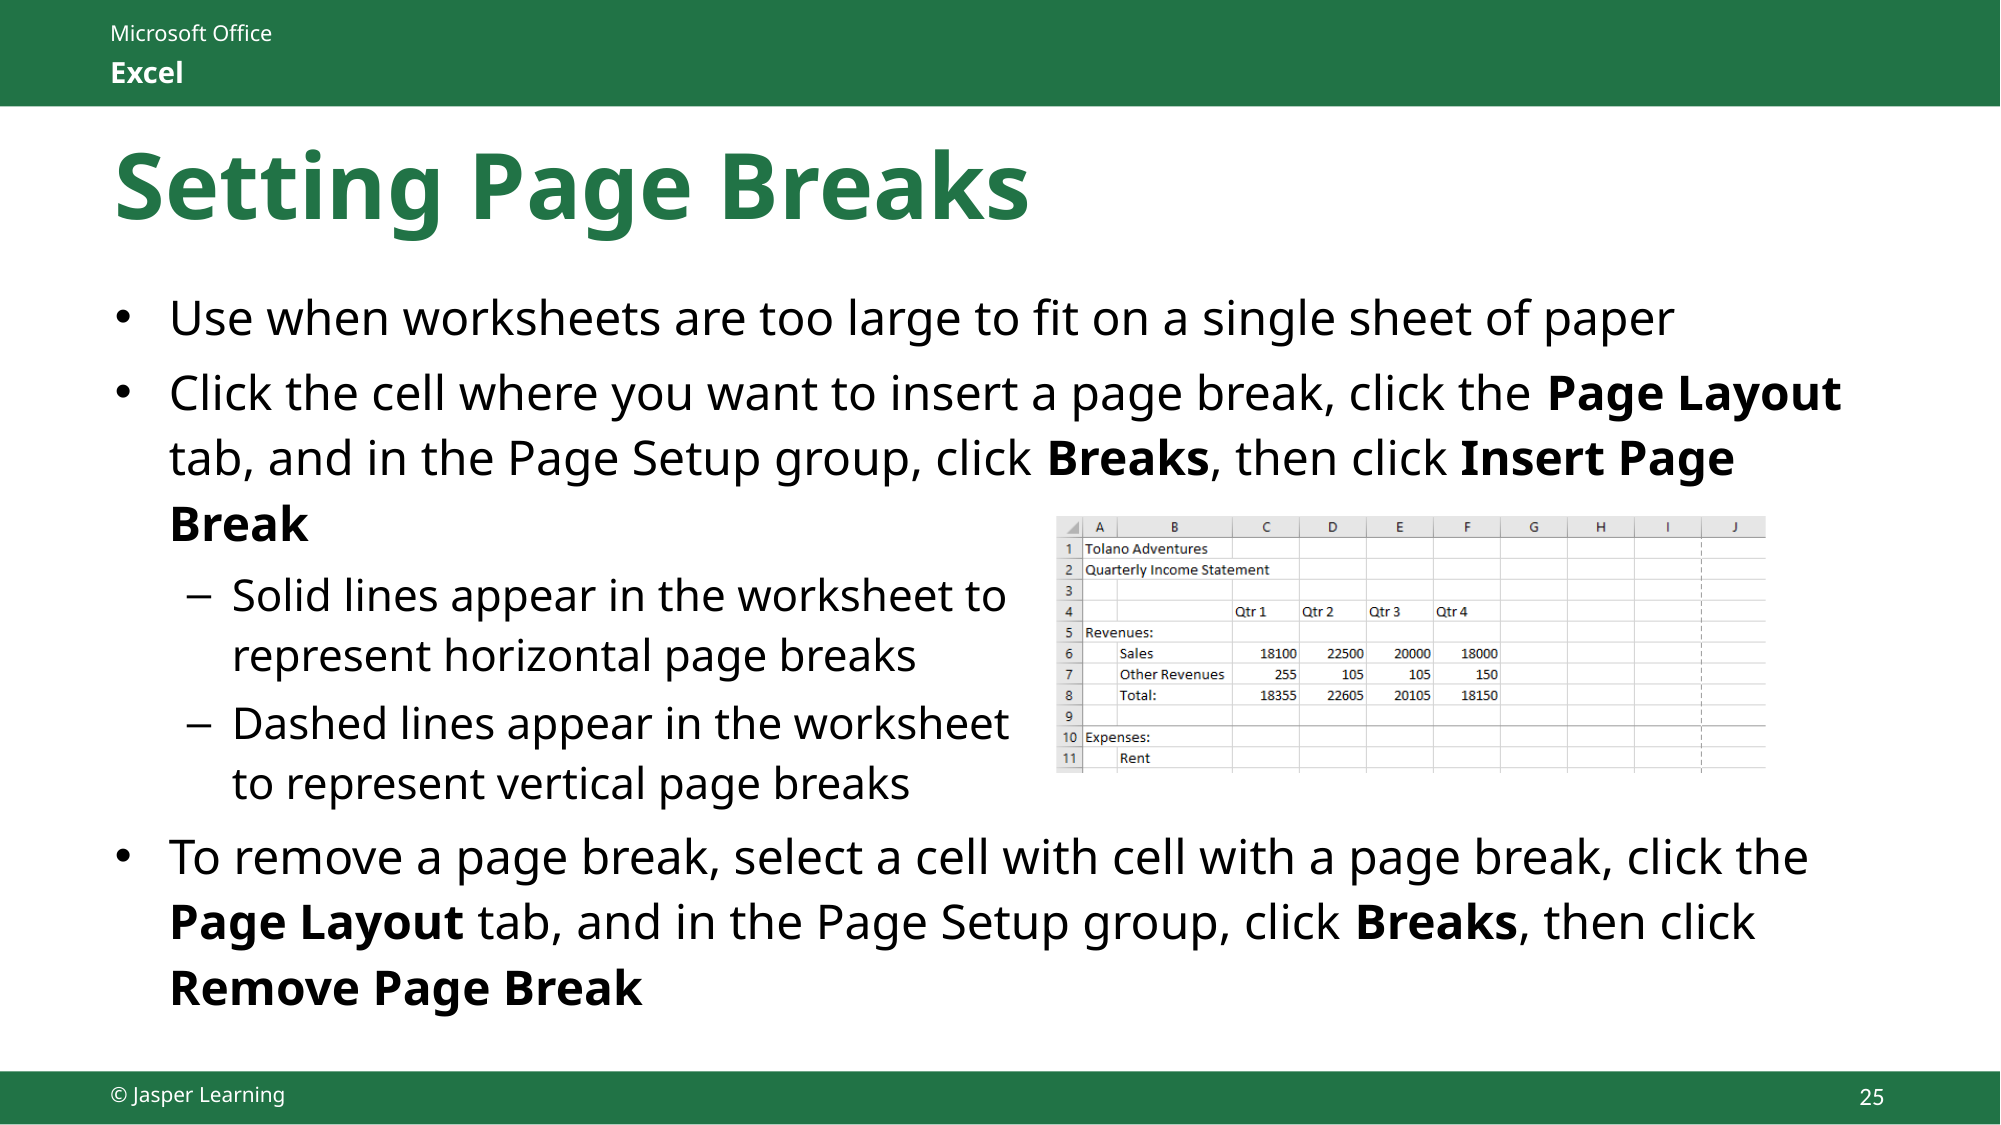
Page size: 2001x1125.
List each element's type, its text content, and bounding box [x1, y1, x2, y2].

footer © Jasper Learning [95, 1065, 729, 1125]
picture [1055, 516, 1766, 774]
title Setting Page Breaks [99, 118, 1866, 248]
slide_number 25 [1433, 1065, 1900, 1125]
list Use when worksheets are too large to fit on a single sheet of paper Click the cell where you want to insert a page break, click the Page Layout tab, and in the Page Setup group, click Breaks, then click Insert Page Break Solid lines appear in the worksheet to represent horizontal page breaks Dashed lines appear in the worksheet to represent vertical page breaks To remove a page break, select a cell with cell with a page break, click the Page Layout tab, and in the Page Setup group, click Breaks, then click Remove Page Break [99, 271, 1900, 1026]
